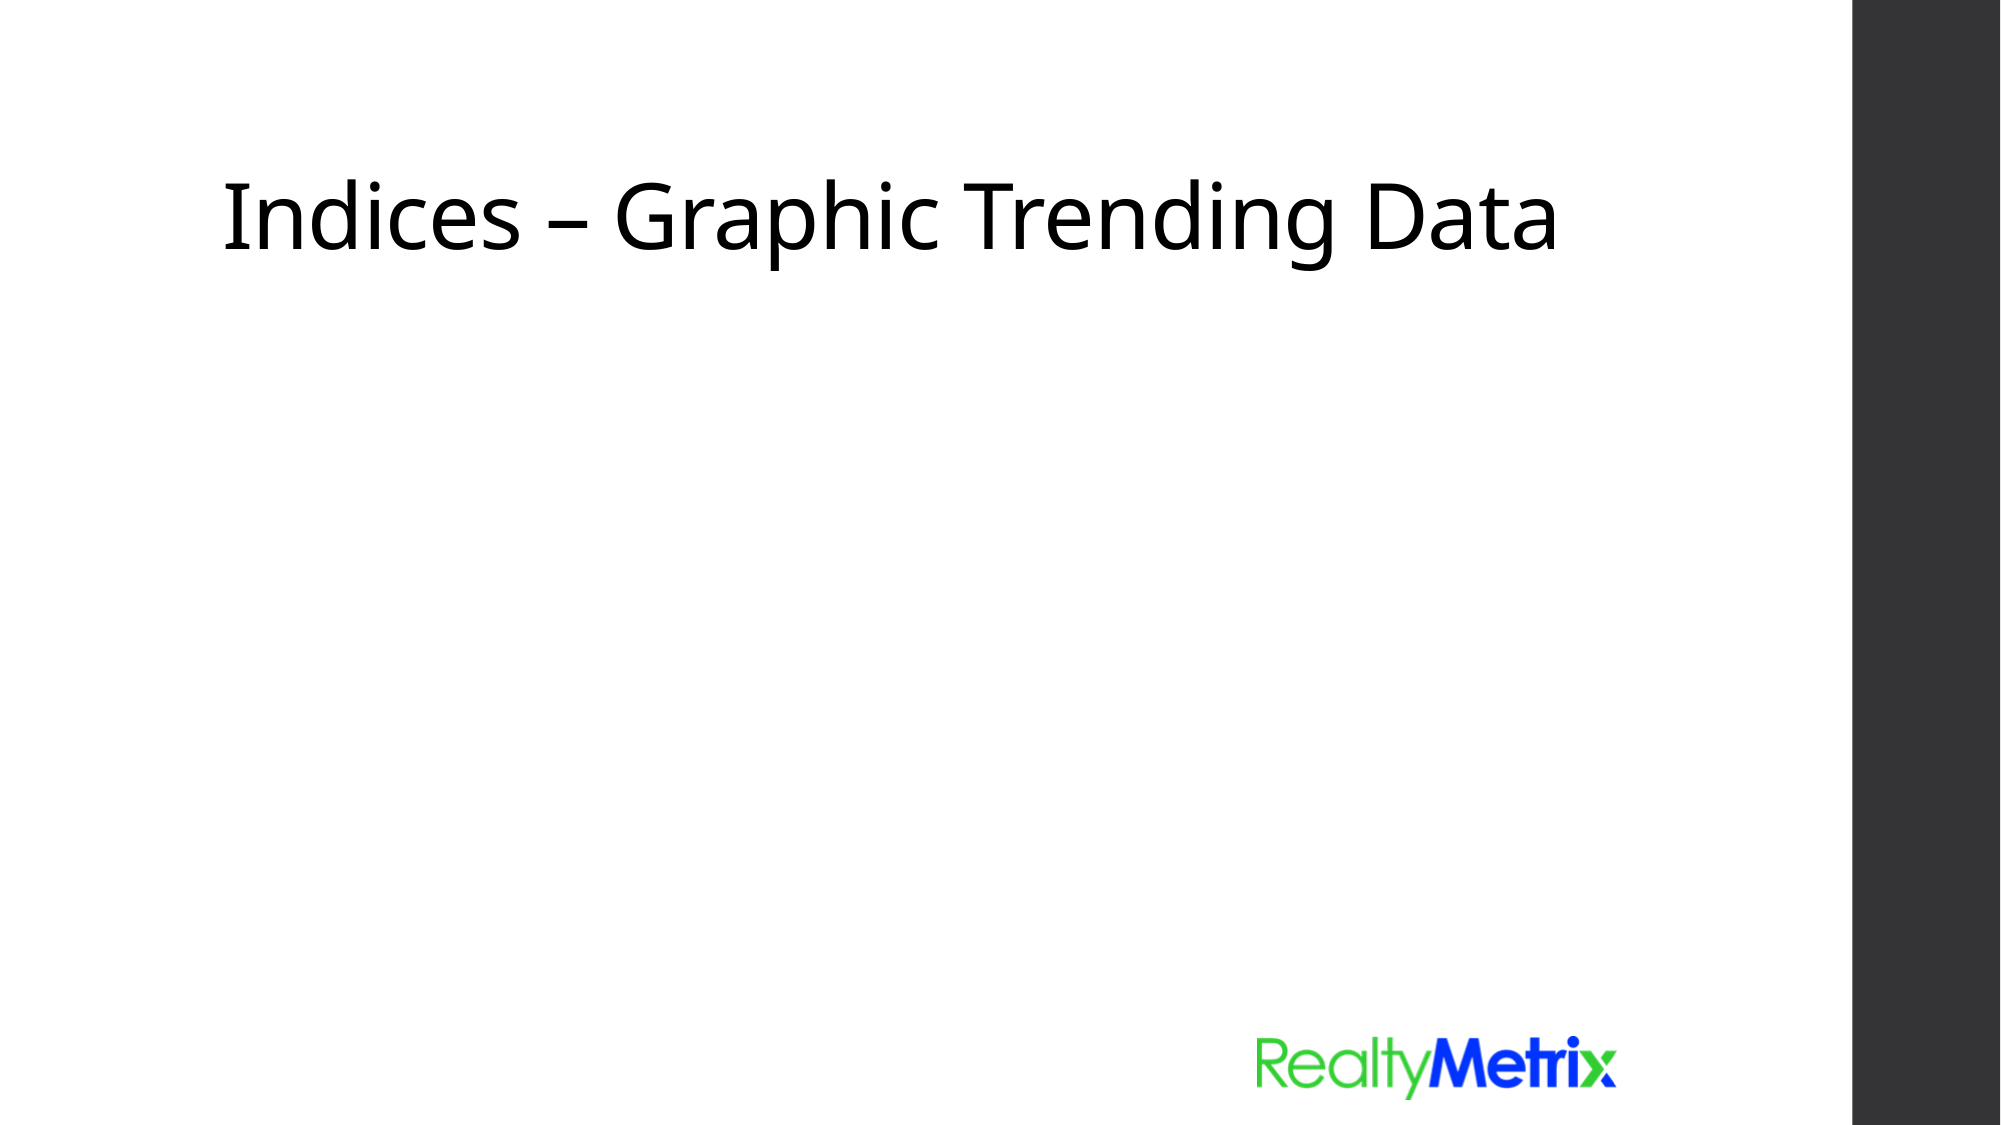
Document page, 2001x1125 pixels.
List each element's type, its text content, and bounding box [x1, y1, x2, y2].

picture [1257, 1036, 1618, 1100]
title Indices – Graphic Trending Data [206, 60, 1797, 278]
